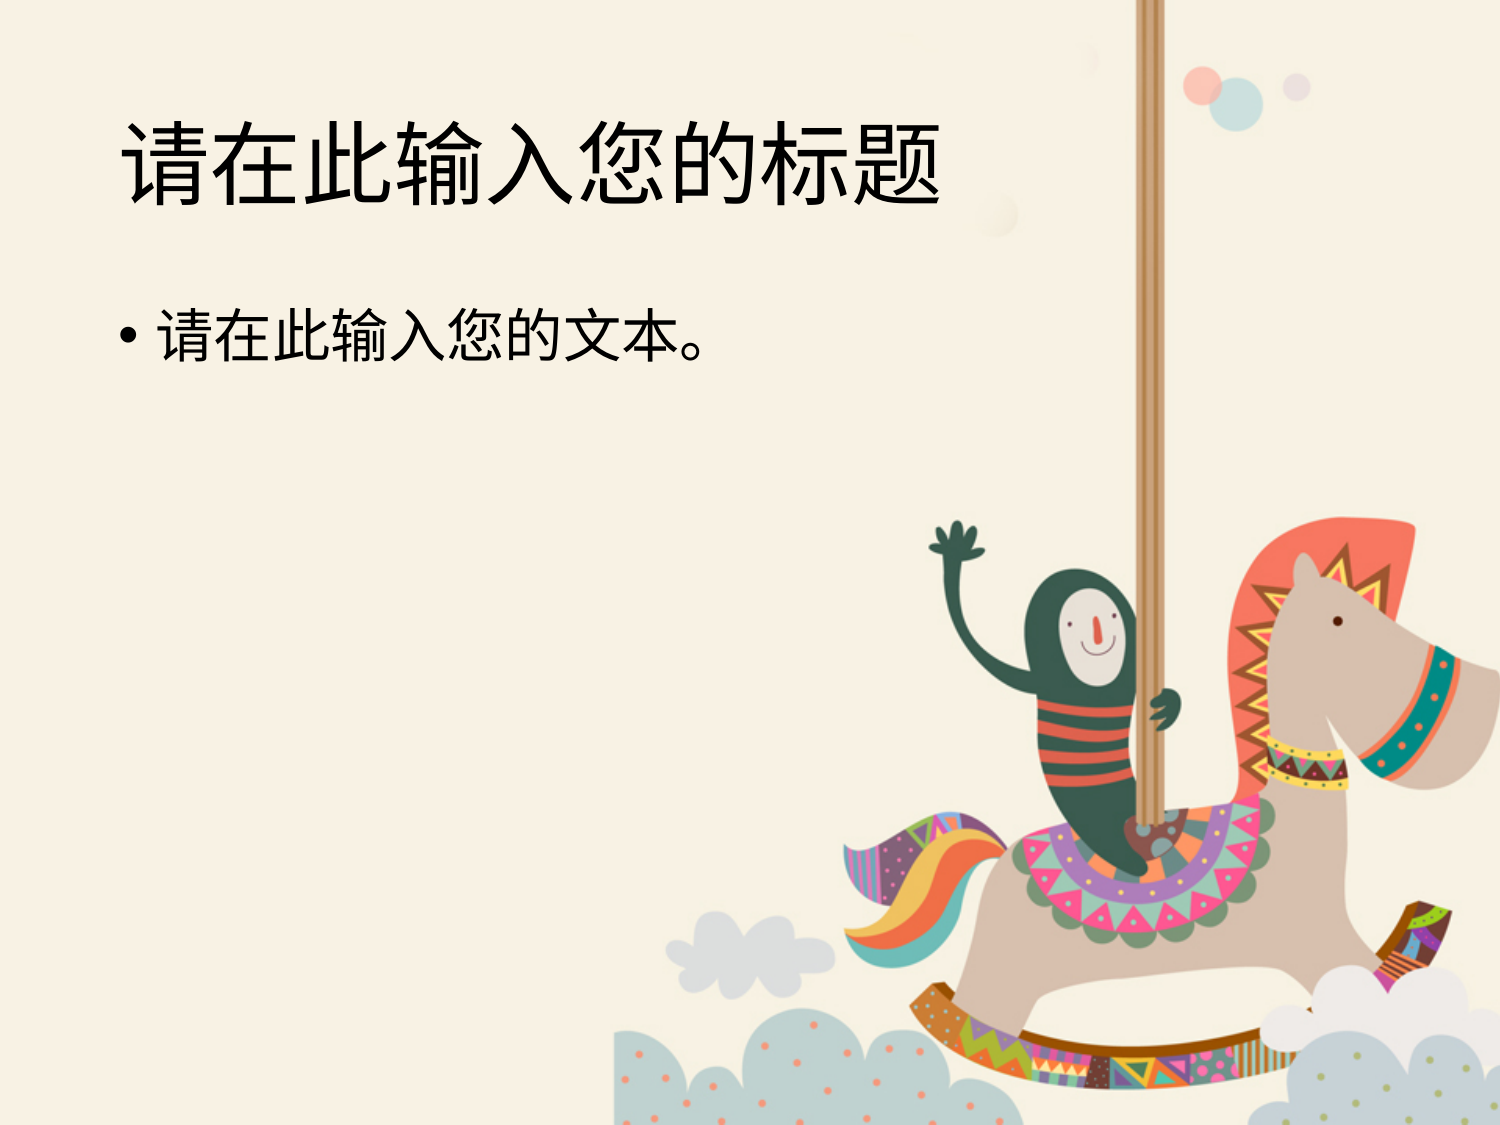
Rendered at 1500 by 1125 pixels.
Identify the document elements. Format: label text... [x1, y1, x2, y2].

text_box 请在此输入您的文本。 [103, 299, 1397, 1014]
picture [0, 0, 1500, 1125]
text_box 请在此输入您的标题 [103, 59, 1397, 278]
